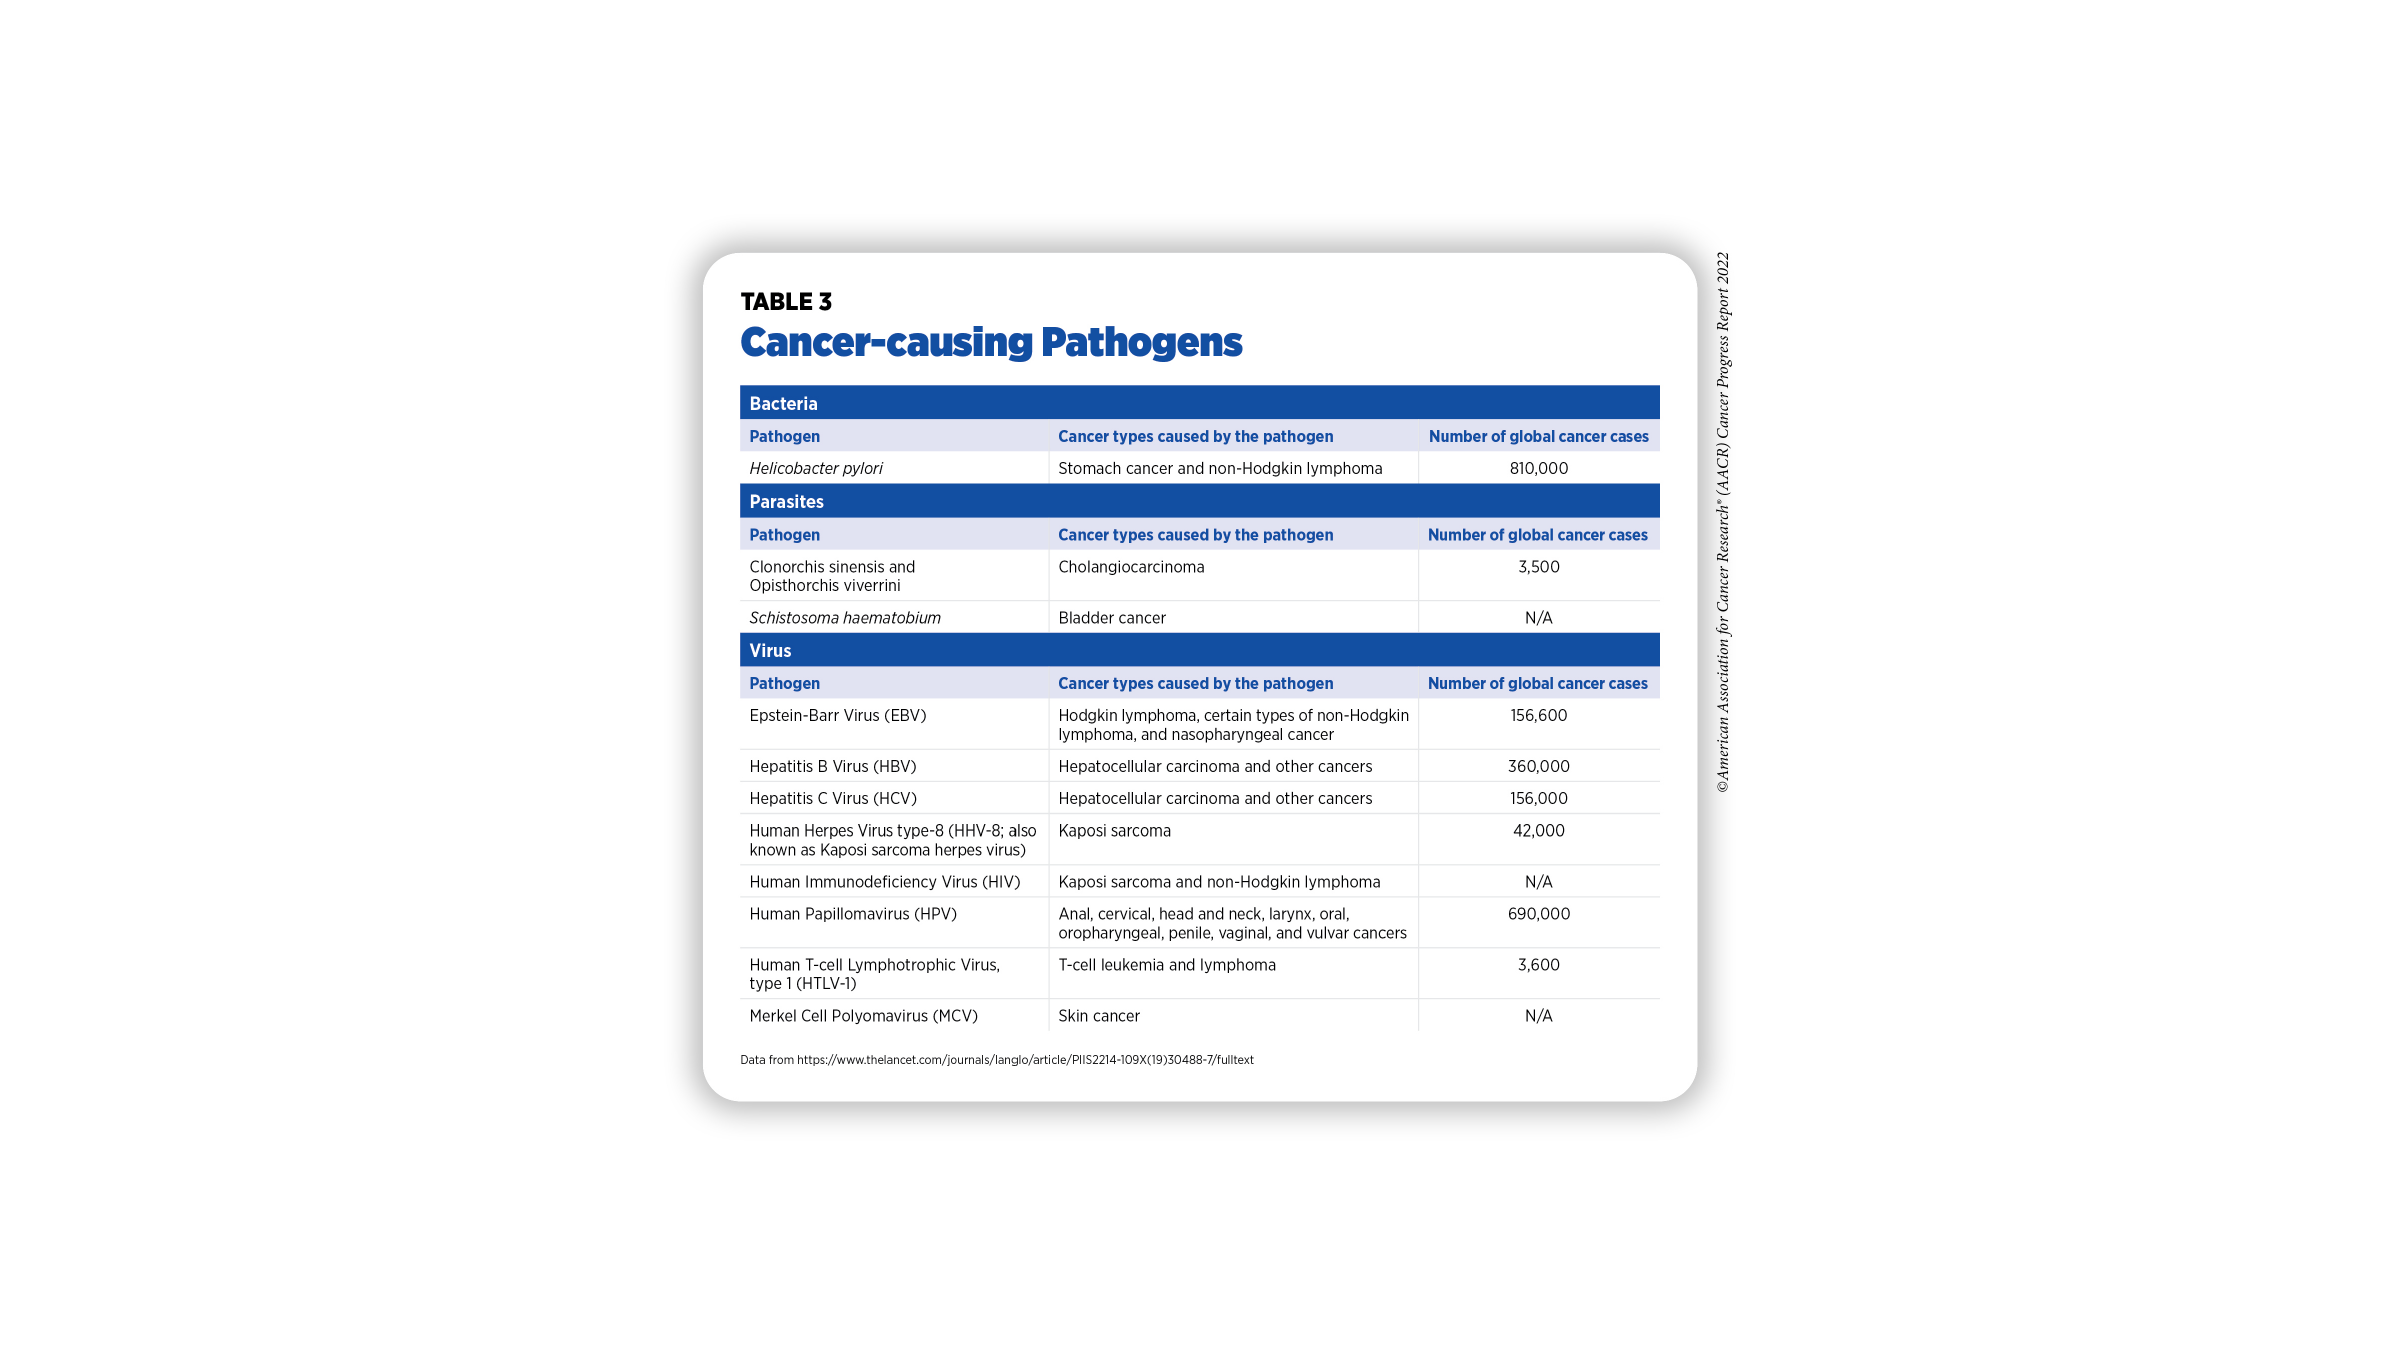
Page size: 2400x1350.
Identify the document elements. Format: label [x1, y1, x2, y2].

picture [646, 196, 1754, 1154]
